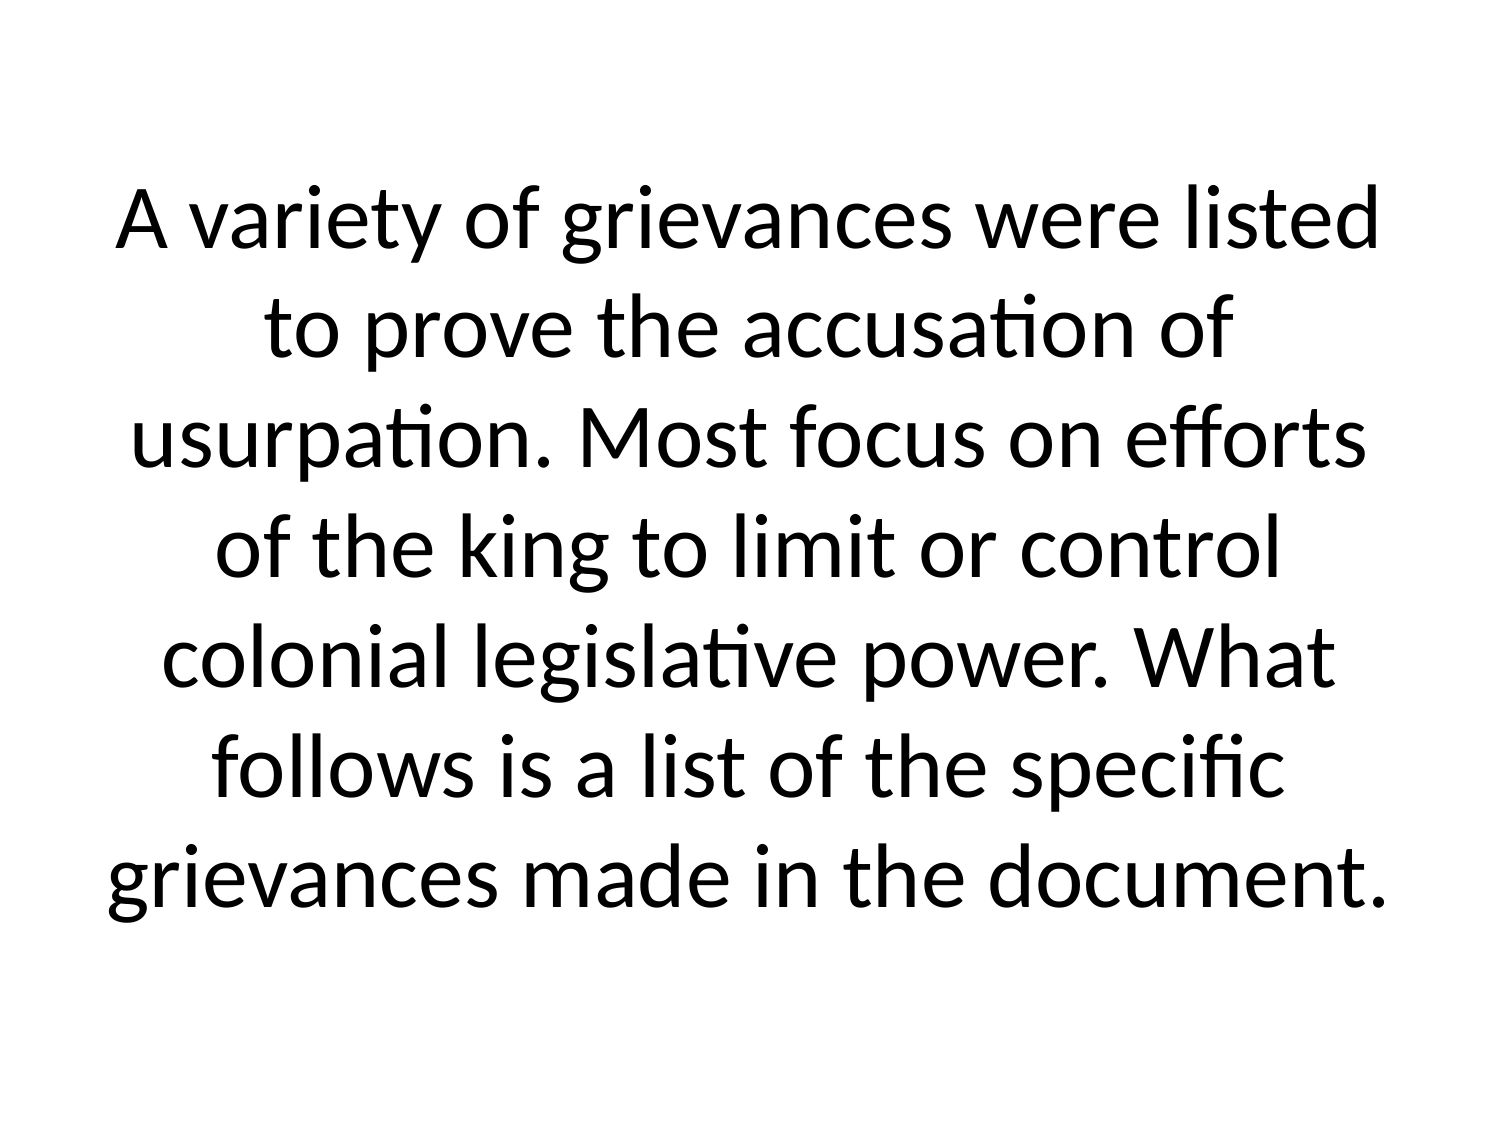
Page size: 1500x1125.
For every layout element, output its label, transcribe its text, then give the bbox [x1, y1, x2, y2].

title A variety of grievances were listed to prove the accusation of usurpation. Most focus on efforts of the king to limit or control colonial legislative power. What follows is a list of the specific grievances made in the document. [74, 44, 1426, 1038]
